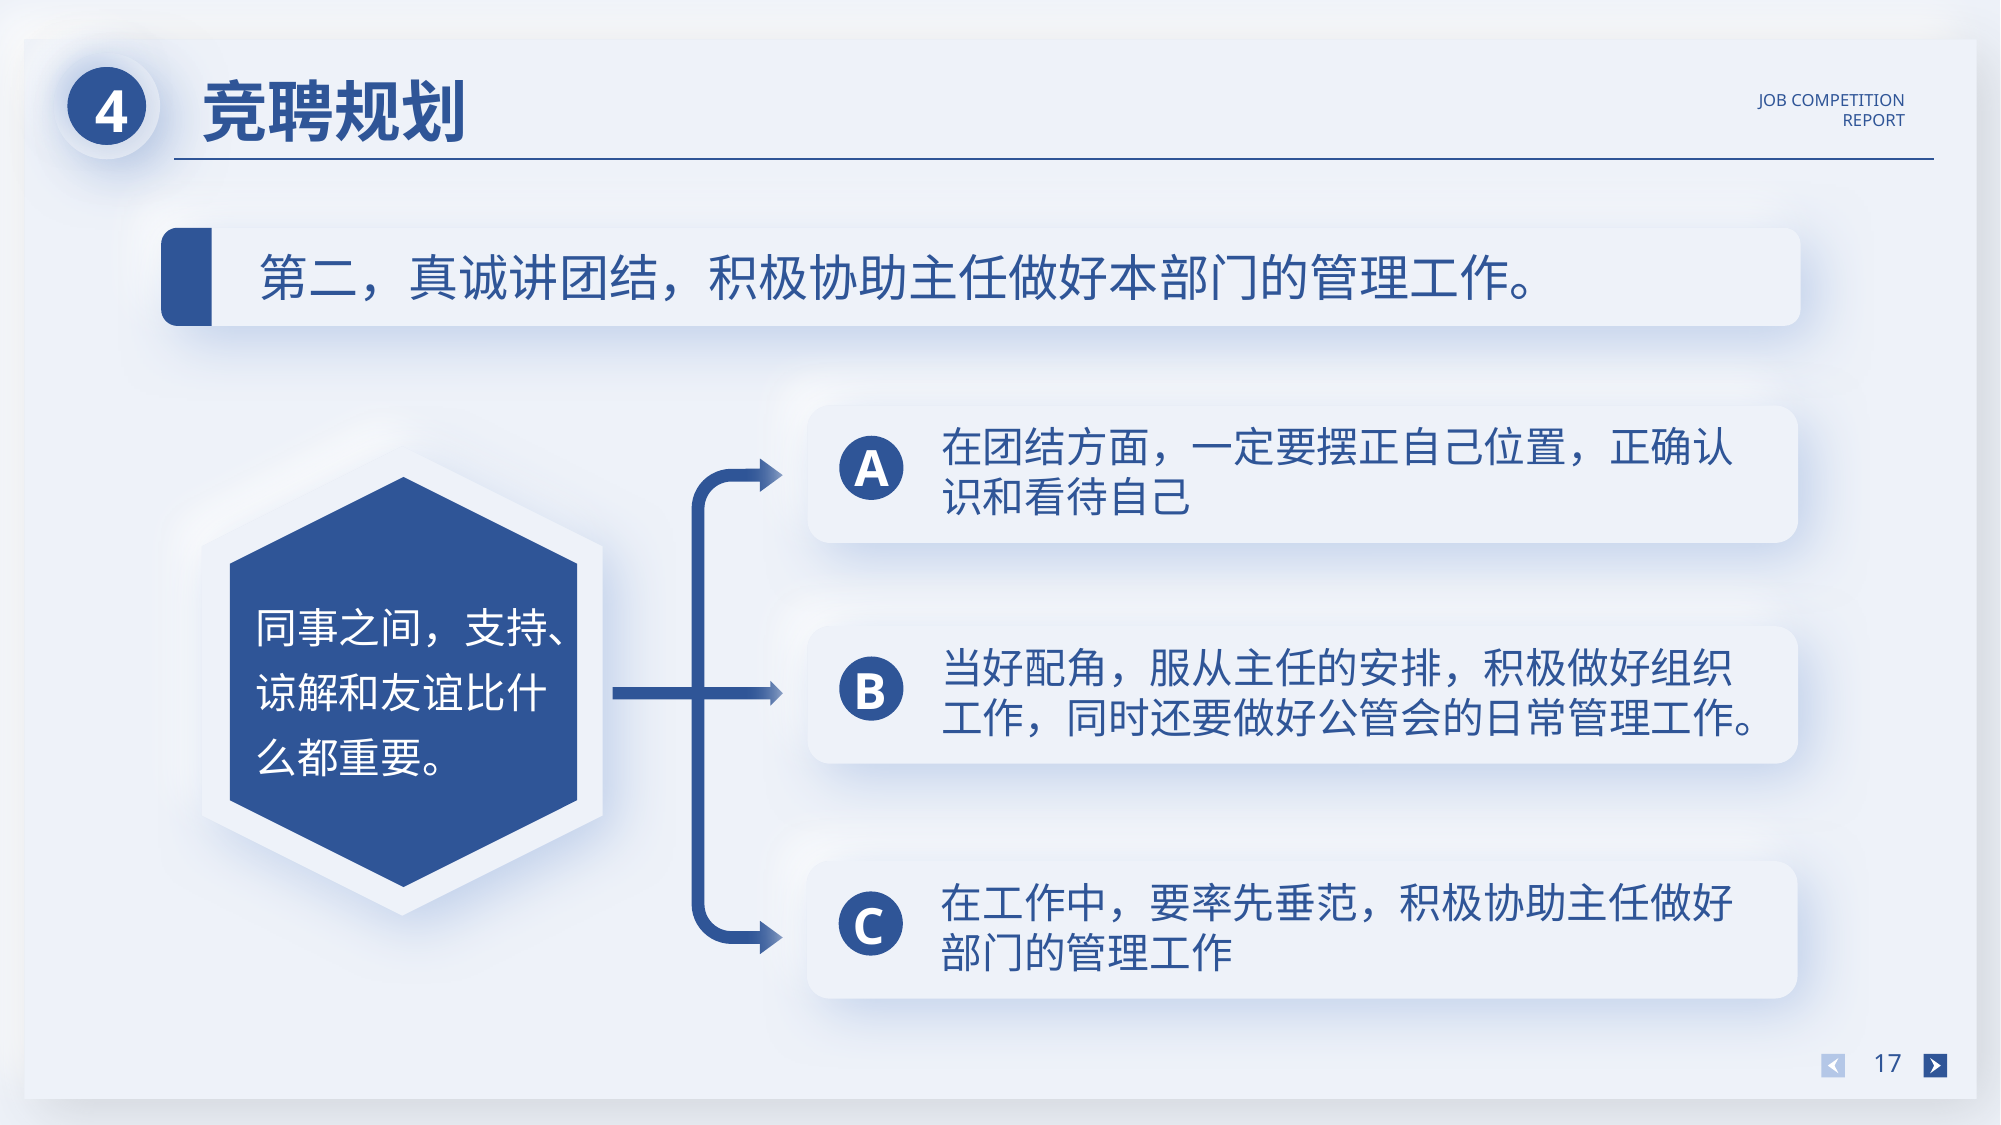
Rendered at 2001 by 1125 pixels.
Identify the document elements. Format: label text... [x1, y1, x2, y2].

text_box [201, 446, 603, 916]
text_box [53, 52, 161, 160]
text_box 竞聘规划 [186, 62, 539, 157]
text_box JOB COMPETITION REPORT [1719, 82, 1920, 137]
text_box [807, 626, 1799, 764]
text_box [807, 405, 1799, 543]
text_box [612, 458, 783, 955]
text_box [161, 227, 1801, 326]
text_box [806, 861, 1798, 999]
